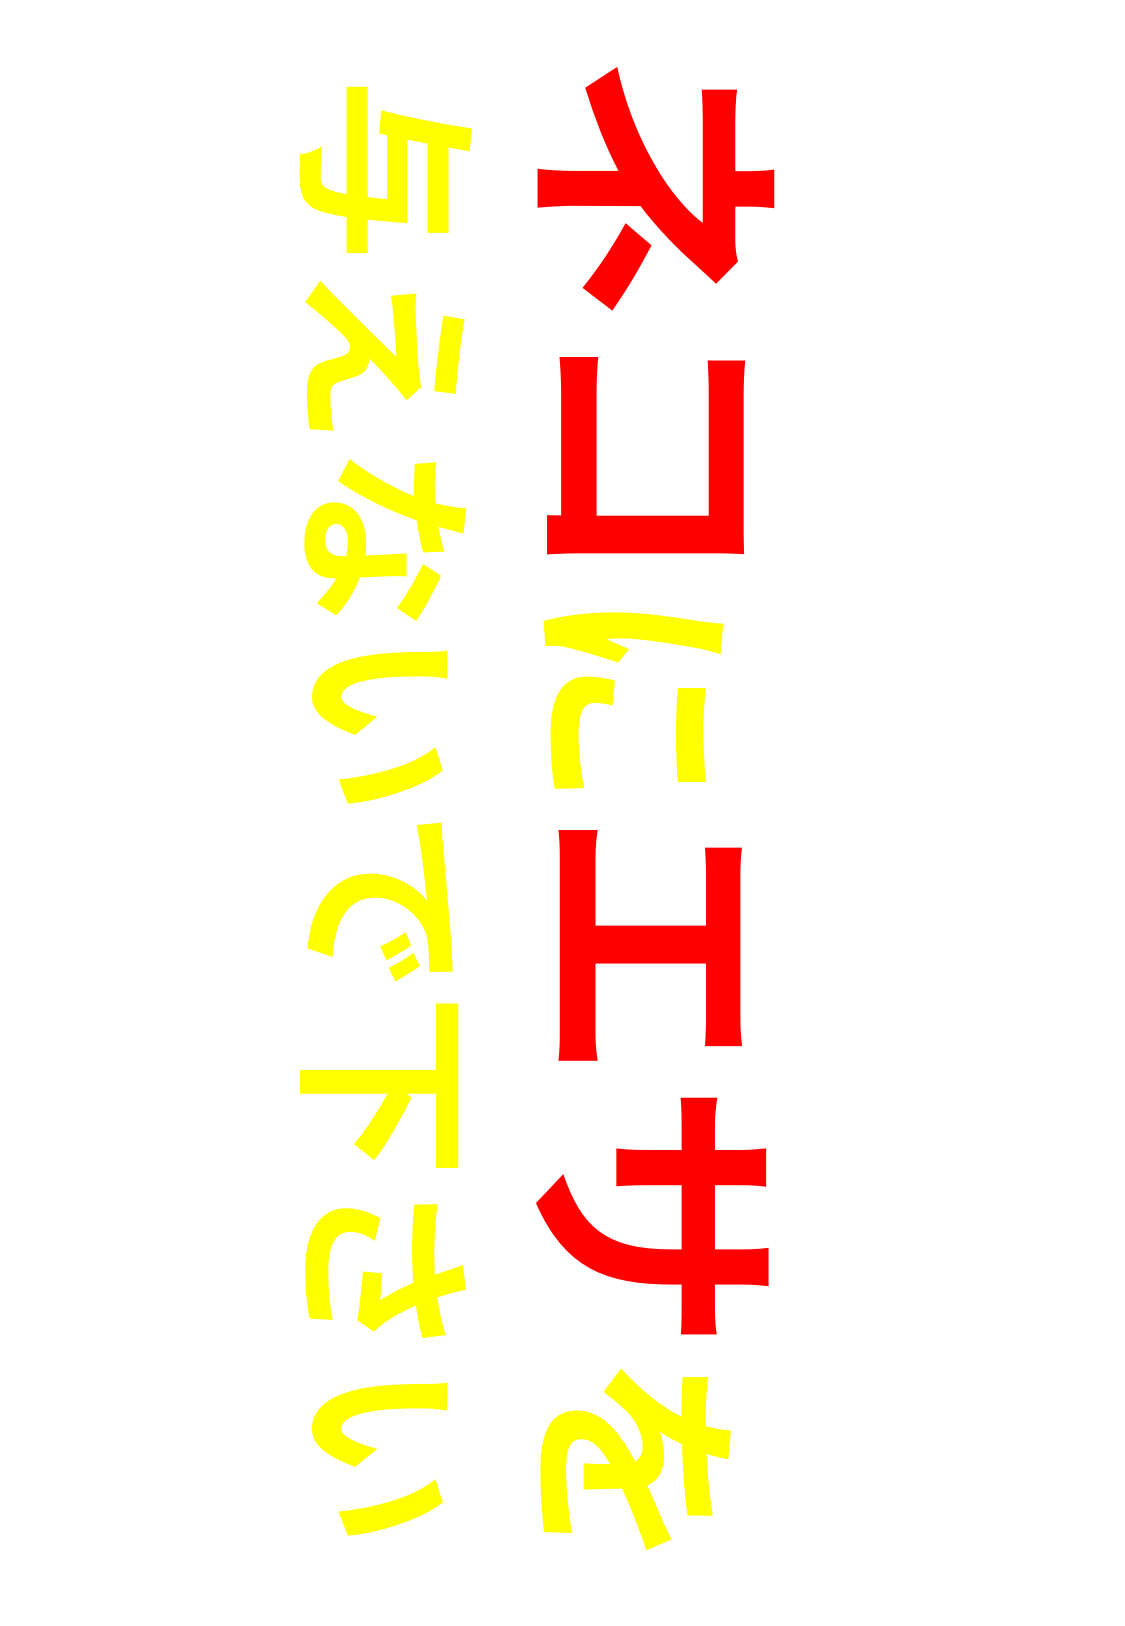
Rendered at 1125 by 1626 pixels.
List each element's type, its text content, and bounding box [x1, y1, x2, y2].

text_box ネコにエサを 与えないで下さい [272, 0, 853, 1625]
